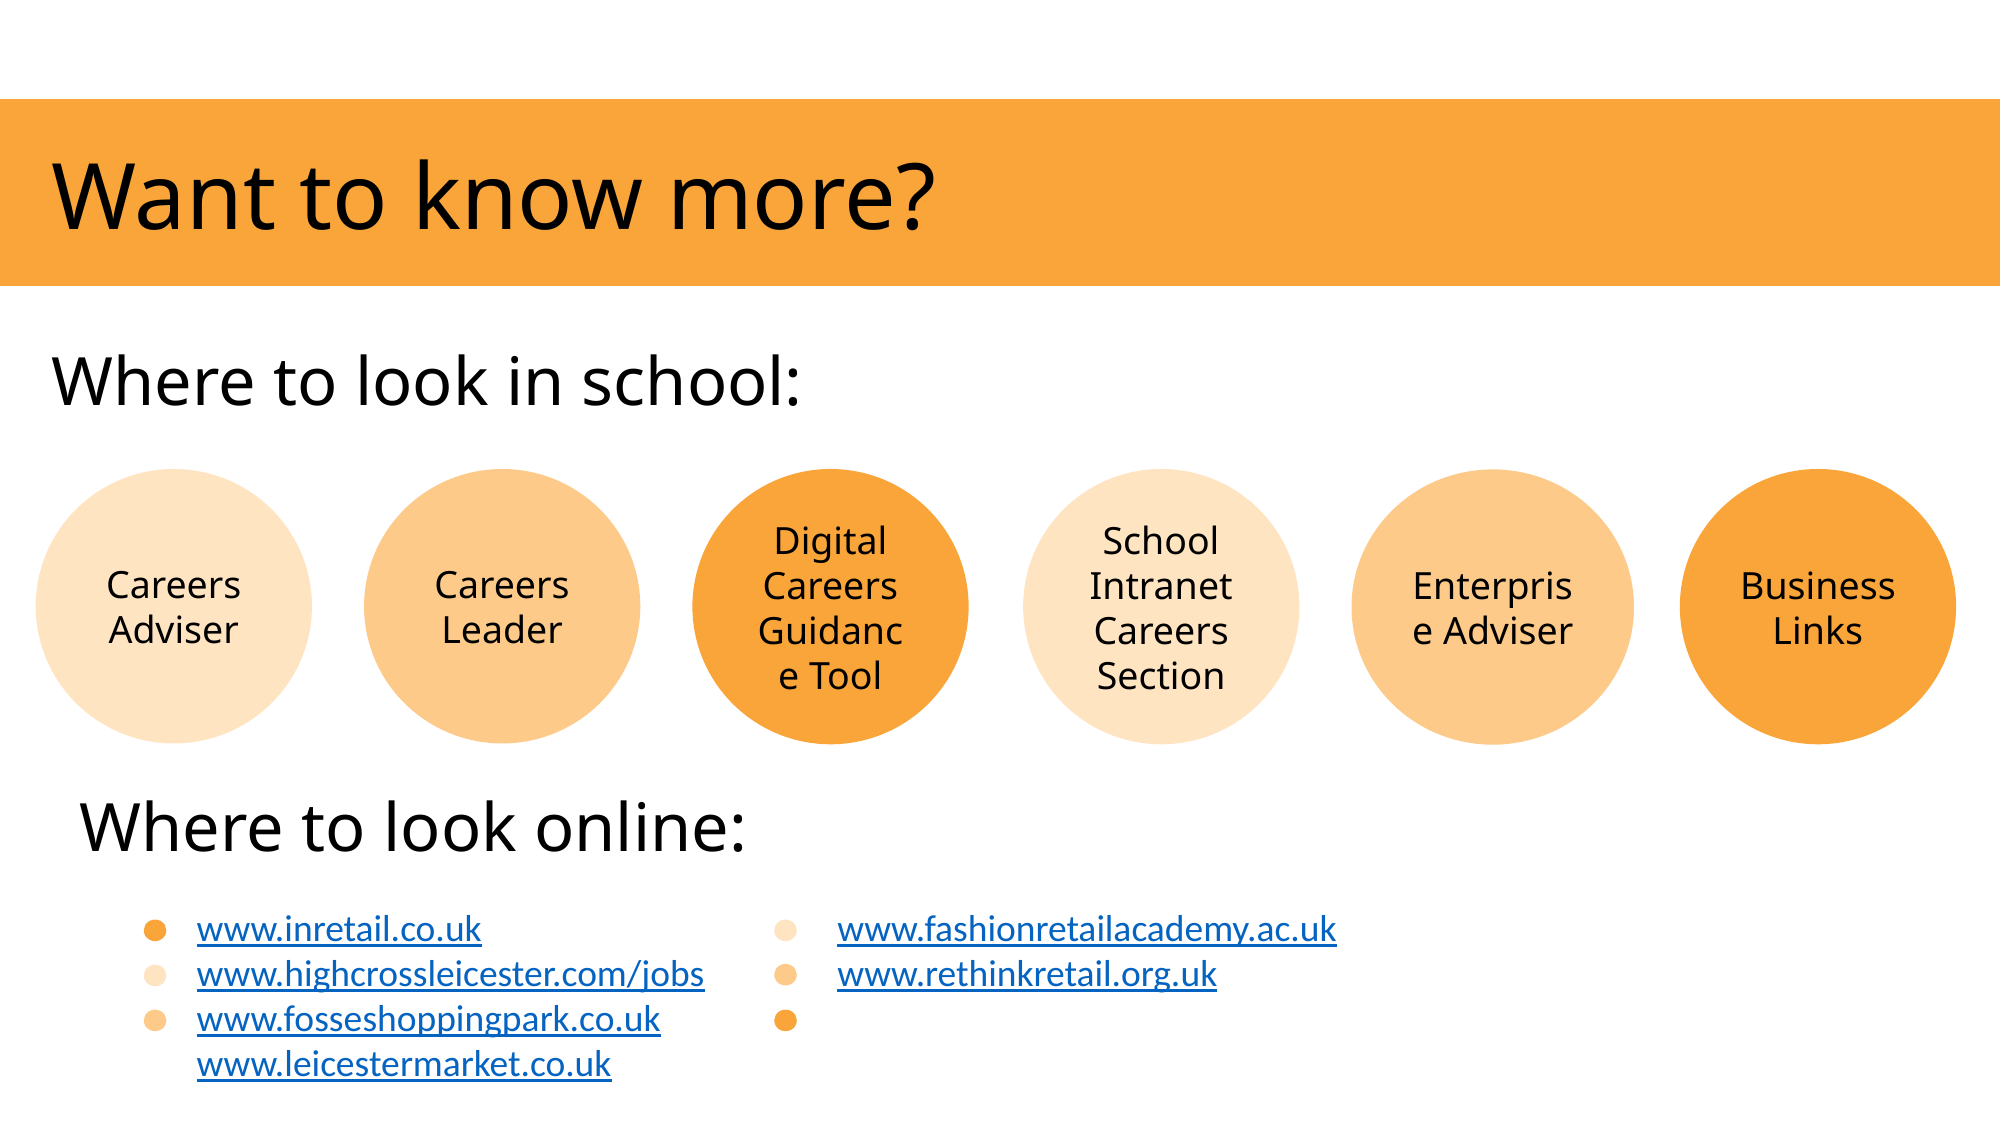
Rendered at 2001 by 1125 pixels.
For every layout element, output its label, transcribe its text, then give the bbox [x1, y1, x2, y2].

text_box [143, 964, 167, 987]
text_box Careers Adviser [35, 468, 312, 744]
text_box [143, 1009, 167, 1032]
text_box [143, 919, 167, 942]
text_box Digital Careers Guidance Tool [692, 468, 969, 745]
text_box [774, 1009, 797, 1032]
text_box Business Links [1679, 468, 1957, 745]
text_box Careers Leader [364, 468, 641, 744]
text_box [0, 99, 2000, 286]
text_box Where to look online: [64, 784, 772, 874]
text_box [774, 919, 797, 942]
text_box www.inretail.co.uk www.highcrossleicester.com/jobs www.fosseshoppingpark.co.uk www.leicestermarket.co.uk www.fashionretailacademy.ac.uk www.rethinkretail.org.uk [181, 896, 1493, 1093]
text_box Where to look in school: [36, 339, 1887, 428]
text_box Enterprise Adviser [1351, 469, 1635, 745]
title Want to know more? [36, 168, 1254, 258]
text_box [774, 963, 797, 986]
text_box School Intranet Careers Section [1023, 468, 1300, 745]
